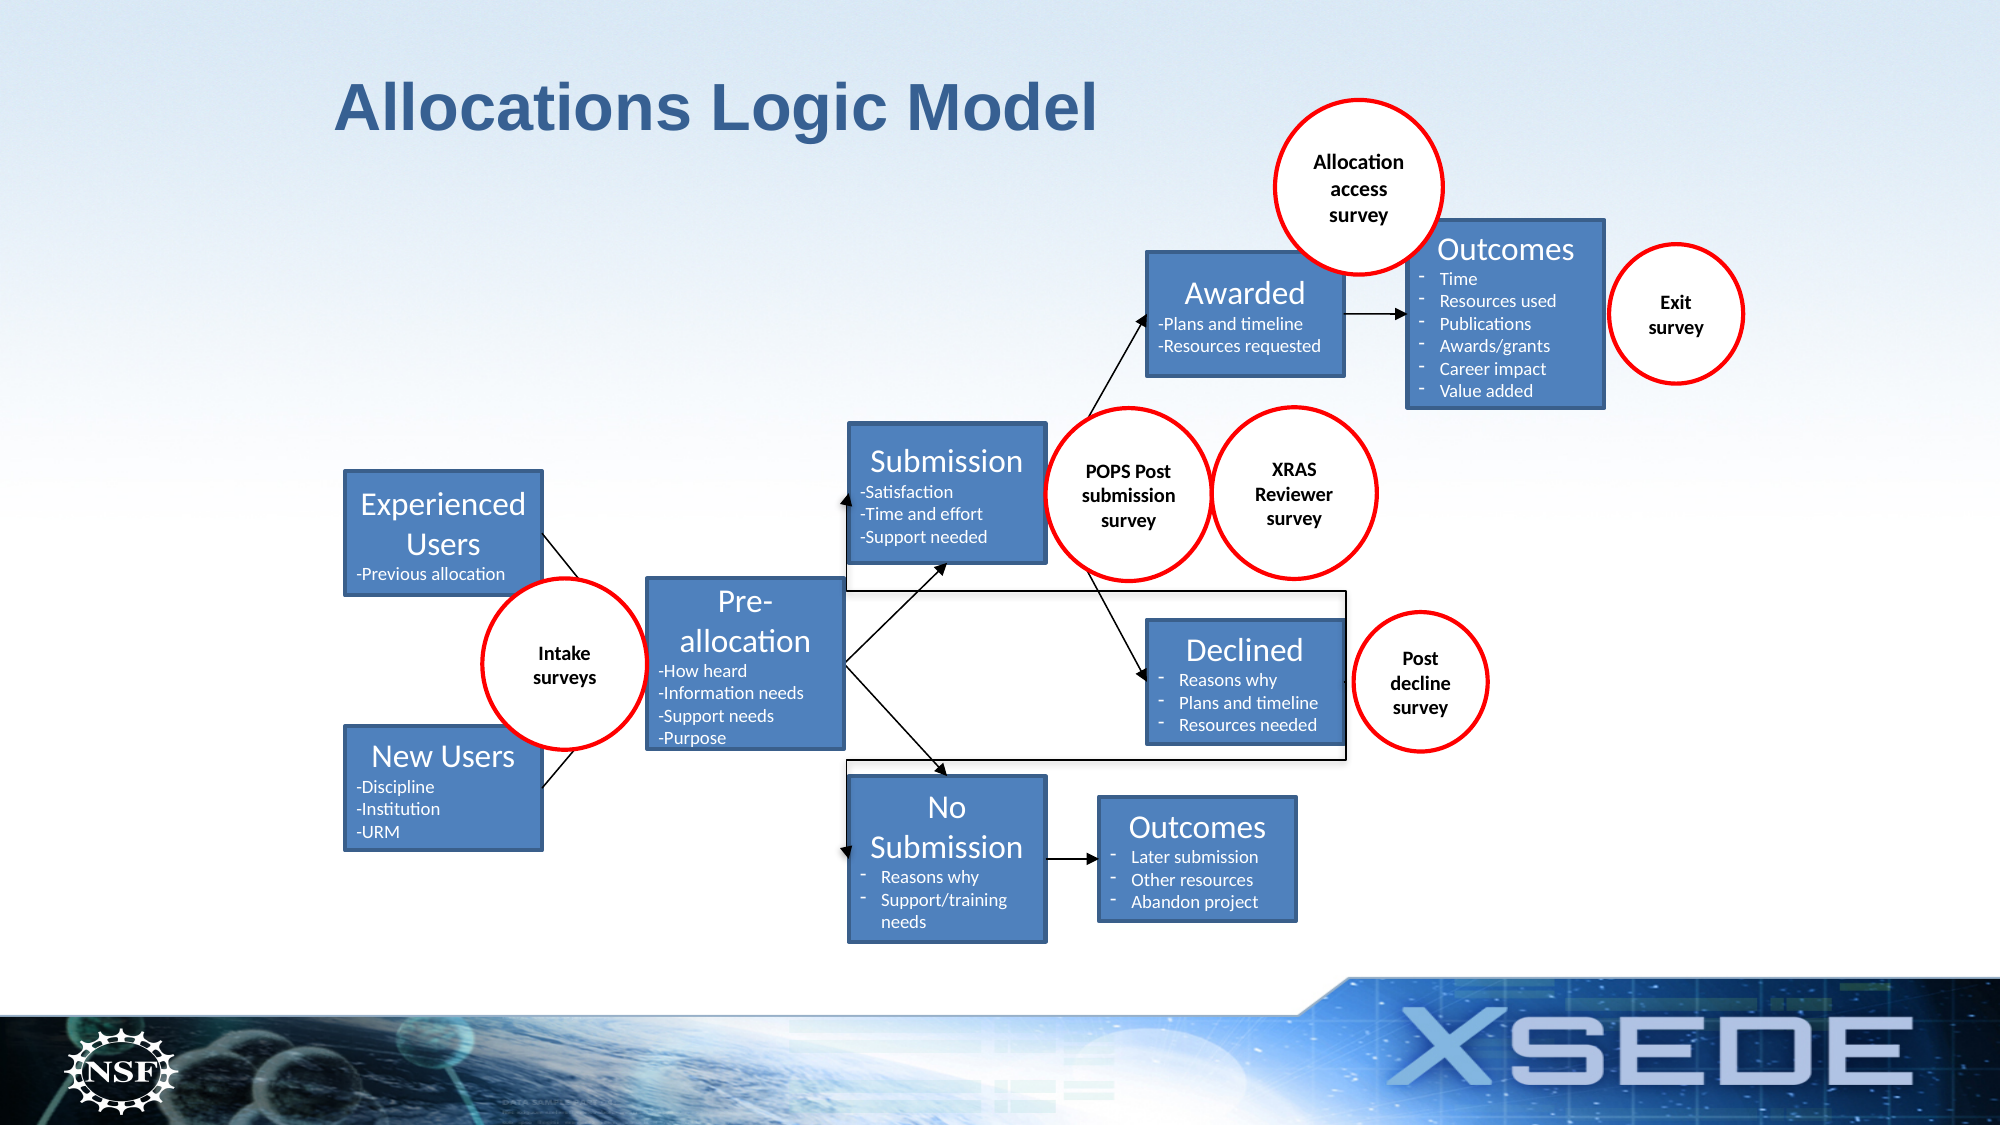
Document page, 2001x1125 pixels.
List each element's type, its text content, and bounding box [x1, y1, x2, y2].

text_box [1045, 313, 1148, 490]
text_box Outcomes Time Resources used Publications Awards/grants Career impact Value added [1405, 218, 1606, 410]
text_box Outcomes Later submission Other resources Abandon project [1097, 867, 1298, 923]
text_box Exit survey [1606, 242, 1746, 386]
text_box Post decline survey [1351, 609, 1490, 754]
text_box POPS Post submission survey [1151, 409, 1212, 491]
text_box Submission -Satisfaction -Time and effort -Support needed [847, 421, 1040, 492]
title Allocations Logic Model [317, 44, 1669, 163]
text_box New Users -Discipline -Institution -URM [343, 724, 544, 852]
text_box Intake surveys [480, 581, 536, 747]
text_box Awarded -Plans and timeline -Resources requested [1145, 250, 1346, 378]
text_box Experienced Users -Previous allocation [343, 469, 544, 597]
picture [0, 0, 2000, 1125]
text_box No Submission Reasons why Support/training needs [847, 866, 1048, 944]
text_box Allocation access survey [1272, 97, 1445, 277]
text_box Pre-allocation -How heard -Information needs -Support needs -Purpose [651, 576, 838, 751]
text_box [848, 681, 1344, 860]
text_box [541, 663, 648, 789]
text_box XRAS Reviewer survey [1209, 405, 1379, 562]
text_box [848, 492, 1344, 681]
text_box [541, 532, 648, 663]
